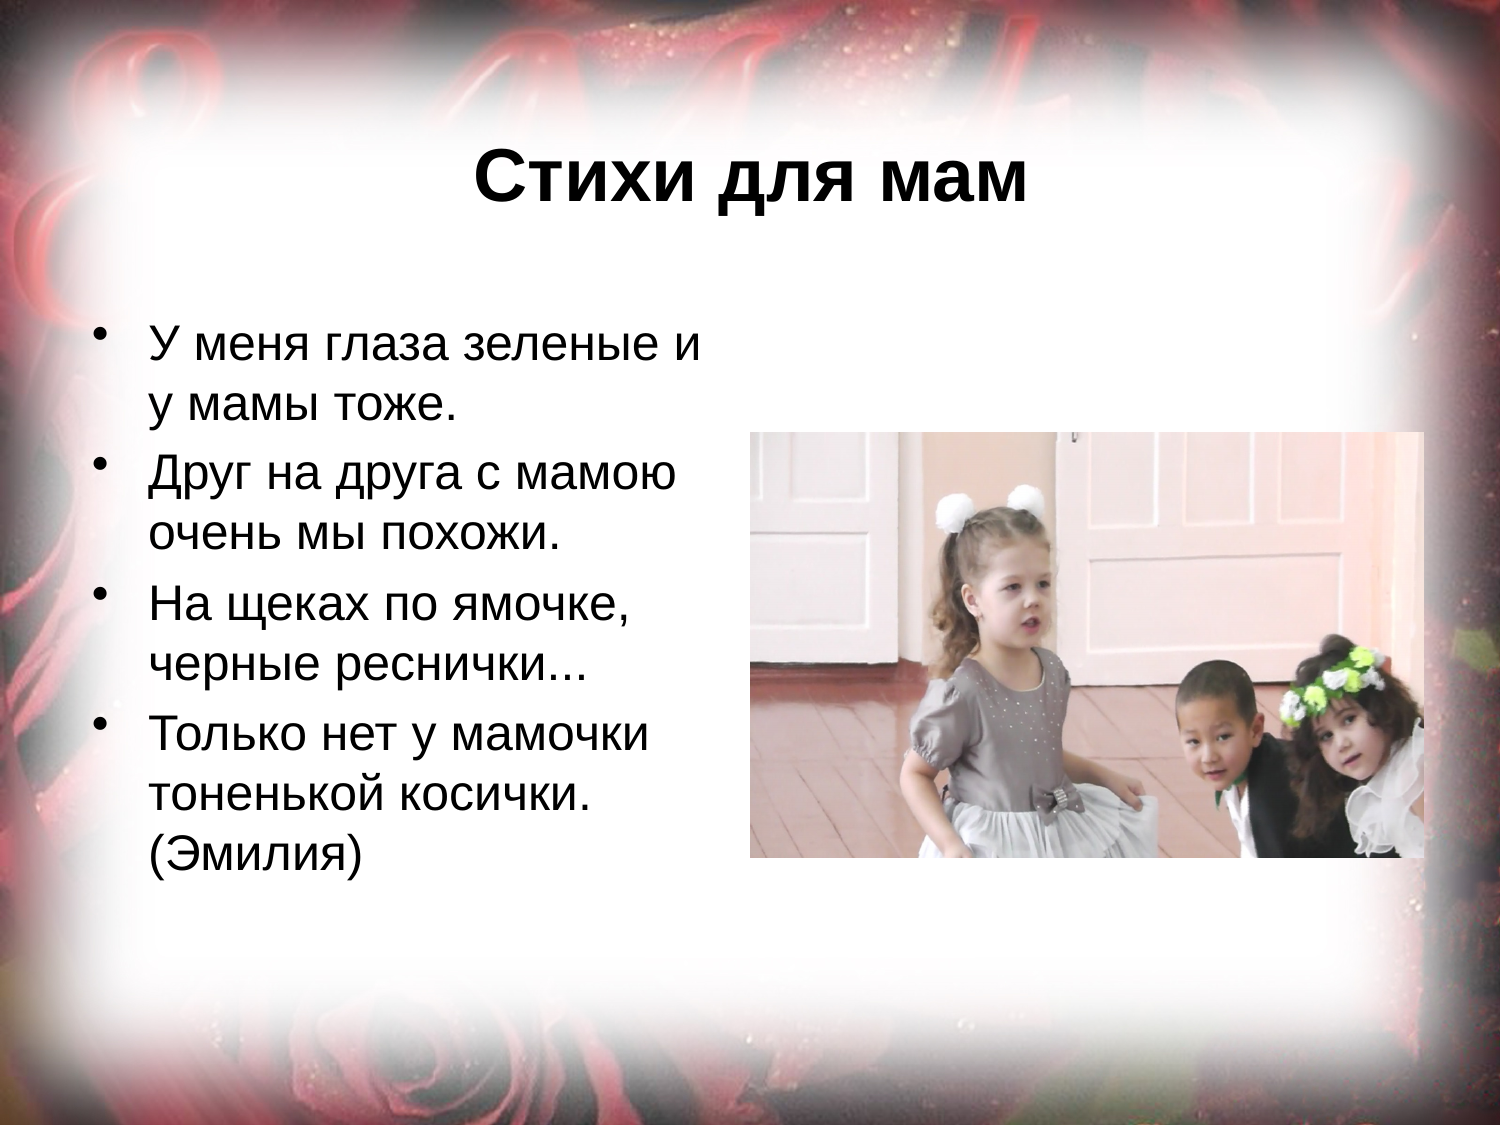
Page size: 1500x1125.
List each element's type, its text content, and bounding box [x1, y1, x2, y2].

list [749, 432, 1424, 859]
list У меня глаза зеленые и у мамы тоже. Друг на друга с мамою очень мы похожи. На щеках по ямочке, черные реснички... Только нет у мамочки тоненькой косички. (Эмилия) [76, 302, 740, 1046]
picture [0, 0, 1500, 1125]
title Стихи для мам [76, 77, 1428, 266]
